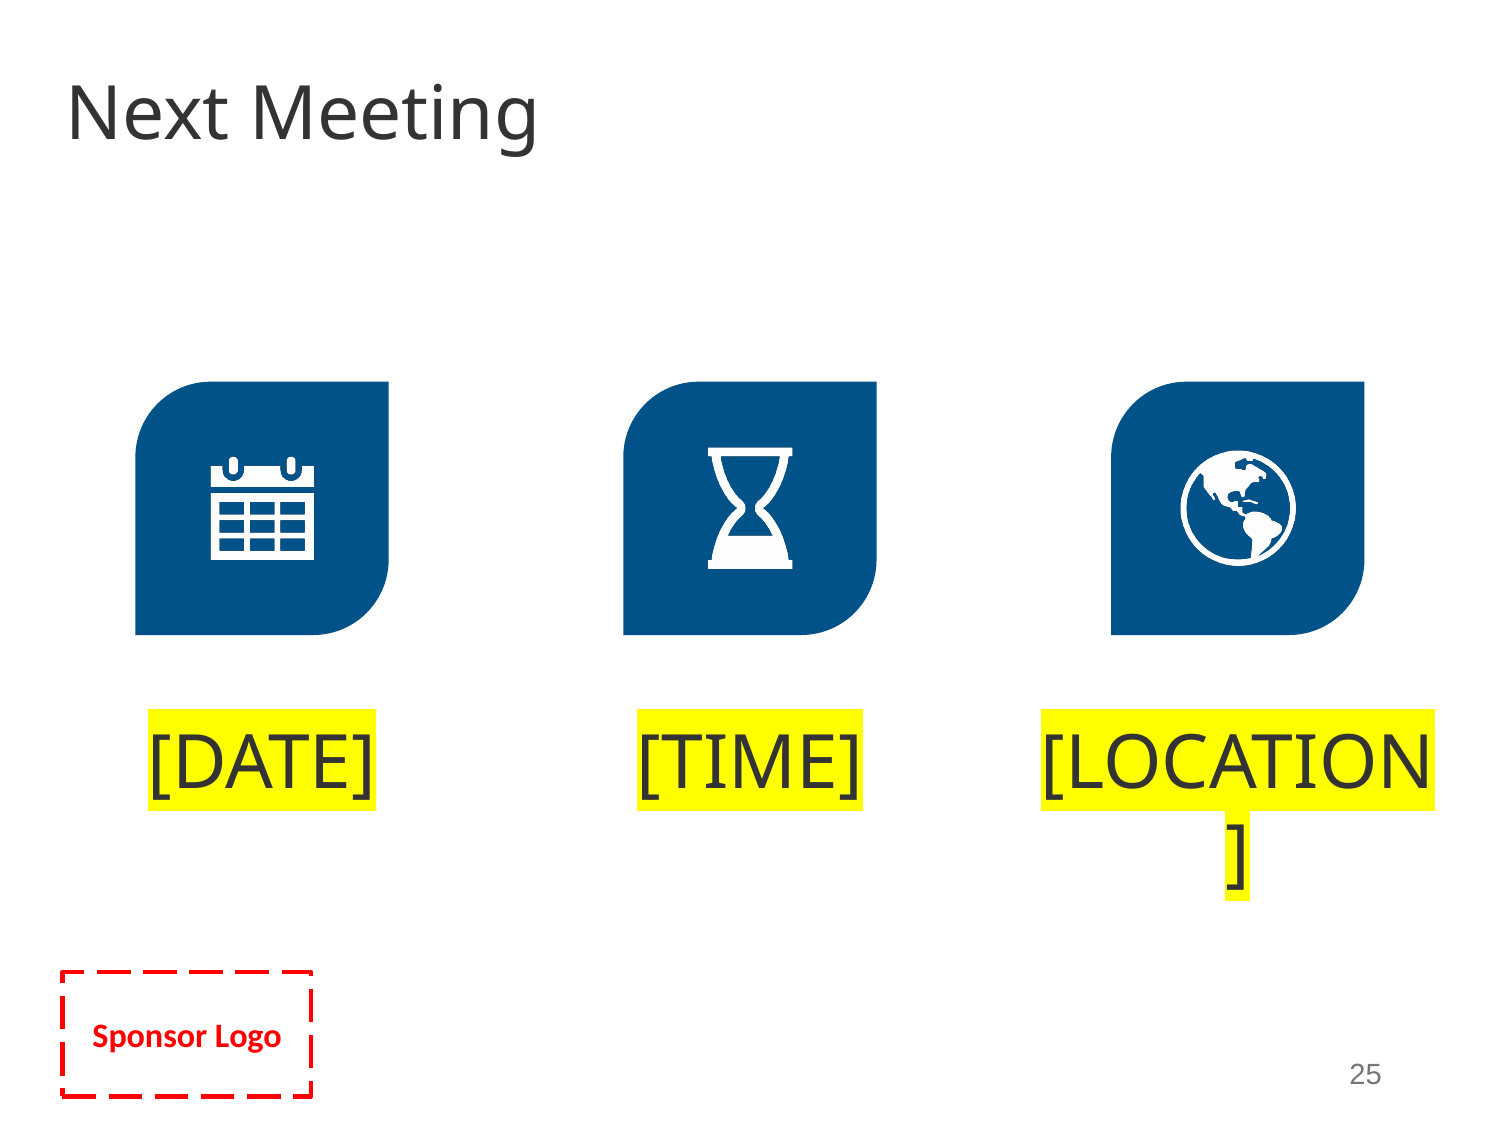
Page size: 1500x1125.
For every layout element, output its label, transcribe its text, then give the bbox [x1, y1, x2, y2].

title Next Meeting [50, 0, 1454, 219]
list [47, 249, 1452, 964]
slide_number 25 [1059, 1042, 1397, 1103]
